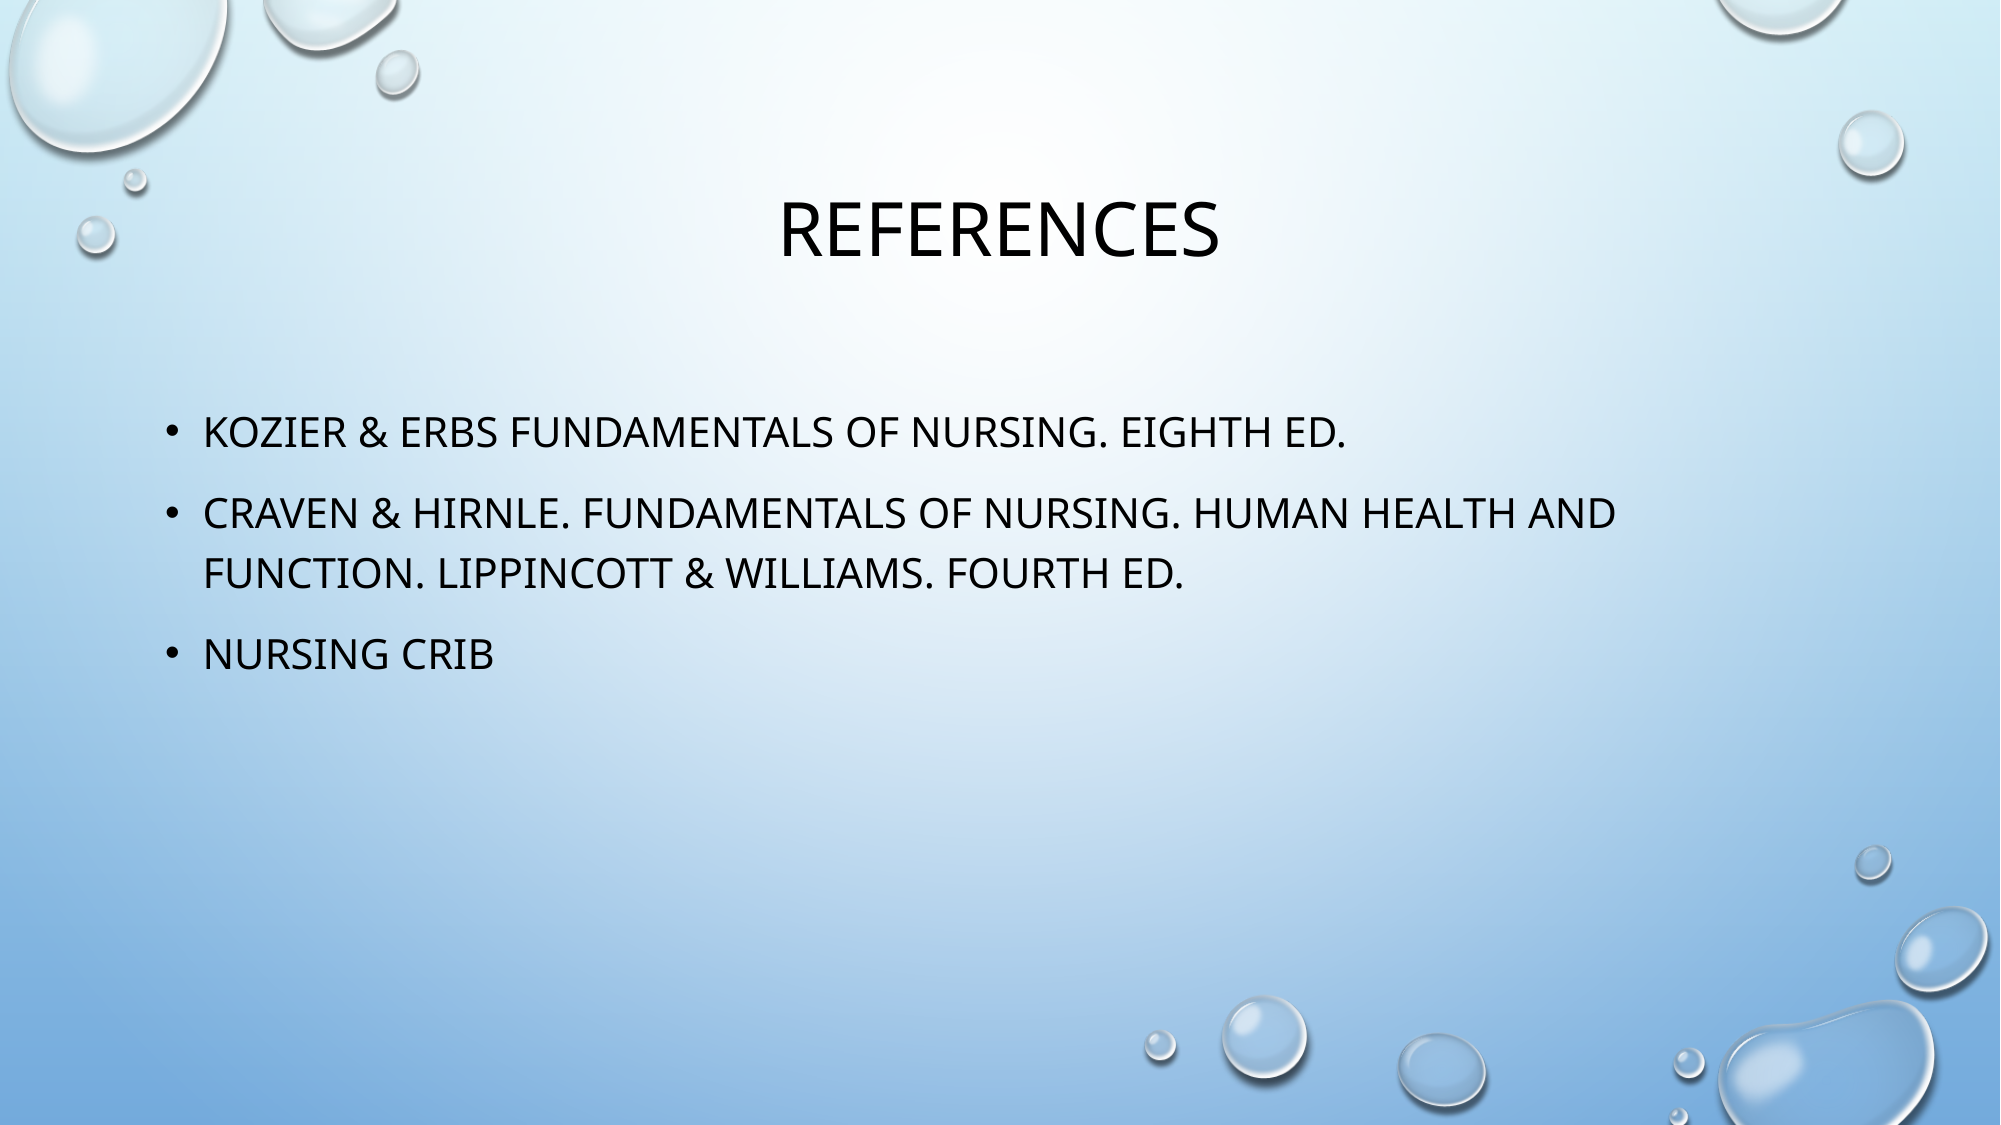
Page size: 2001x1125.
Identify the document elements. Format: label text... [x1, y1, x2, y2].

list Kozier & erbs fundamentals of nursing. Eighth ed. Craven & hirnle. Fundamentals of nursing. Human health and function. Lippincott & Williams. Fourth ed. Nursing crib [150, 388, 1850, 950]
picture [0, 0, 2000, 1125]
title References [150, 101, 1850, 364]
